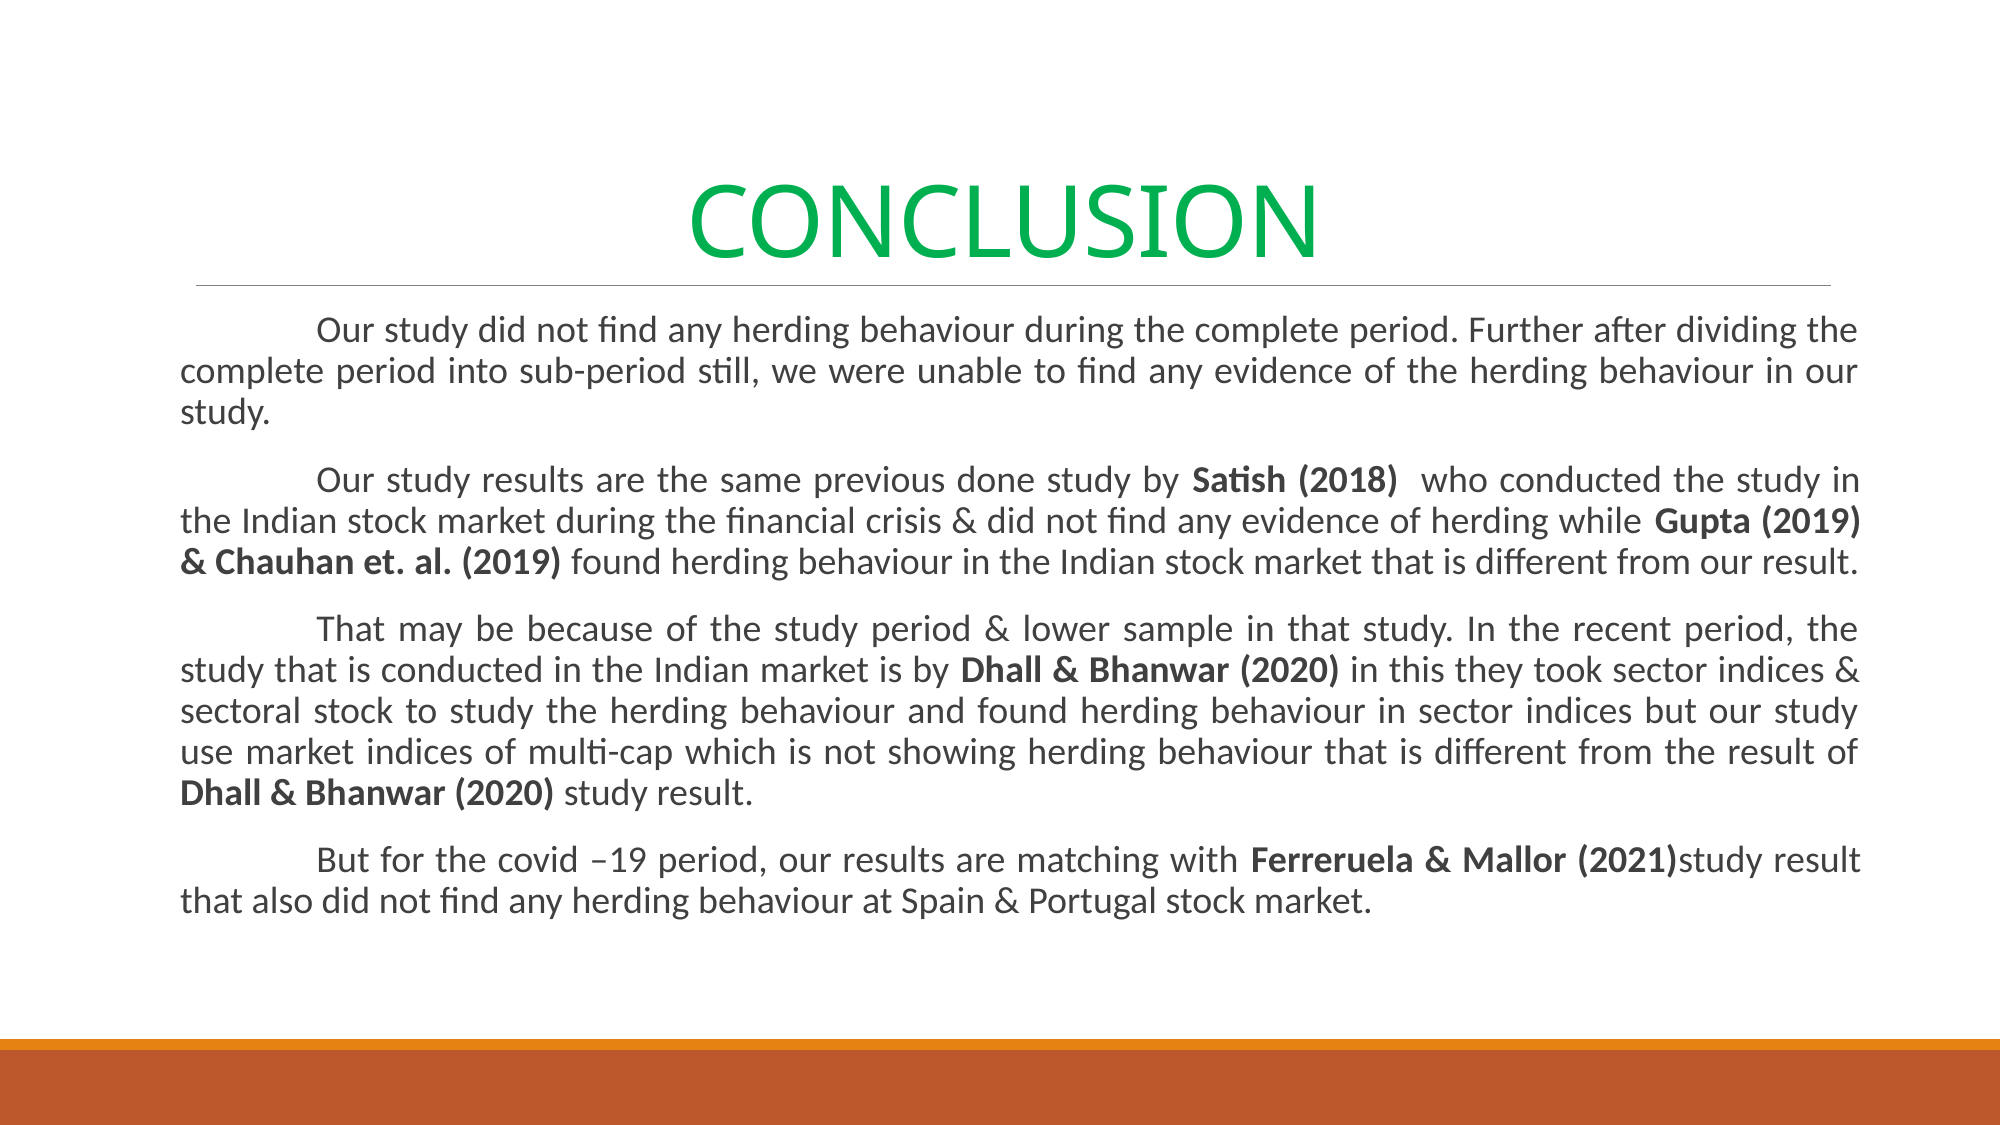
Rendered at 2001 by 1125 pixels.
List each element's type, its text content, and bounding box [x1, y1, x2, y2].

title CONCLUSION [180, 47, 1830, 285]
list Our study did not find any herding behaviour during the complete period. Further after dividing the complete period into sub-period still, we were unable to find any evidence of the herding behaviour in our study. Our study results are the same previous done study by Satish (2018) who conducted the study in the Indian stock market during the financial crisis & did not find any evidence of herding while Gupta (2019) & Chauhan et. al. (2019) found herding behaviour in the Indian stock market that is different from our result. That may be because of the study period & lower sample in that study. In the recent period, the study that is conducted in the Indian market is by Dhall & Bhanwar (2020) in this they took sector indices & sectoral stock to study the herding behaviour and found herding behaviour in sector indices but our study use market indices of multi-cap which is not showing herding behaviour that is different from the result of Dhall & Bhanwar (2020) study result. But for the covid –19 period, our results are matching with Ferreruela & Mallor (2021)study result that also did not find any herding behaviour at Spain & Portugal stock market. [180, 302, 1862, 963]
